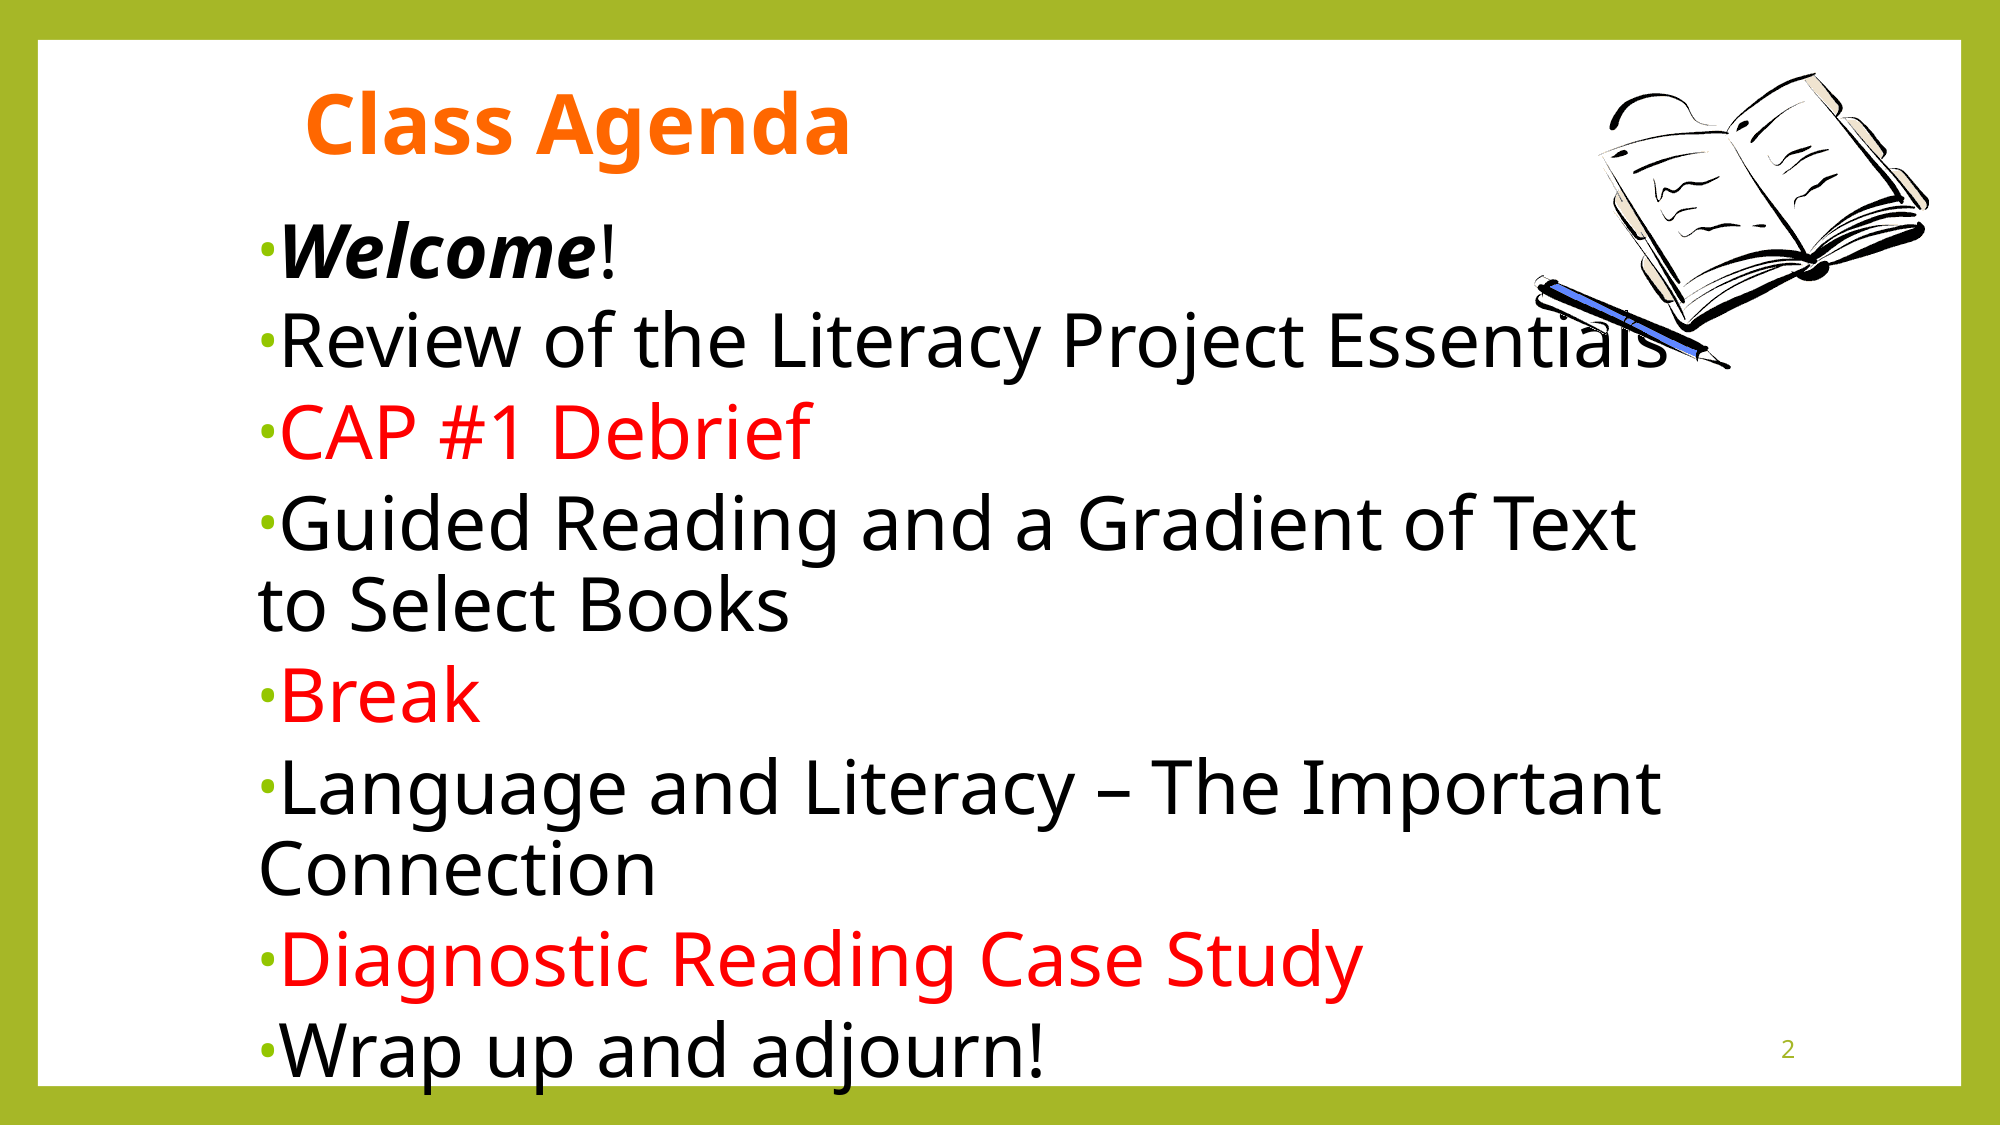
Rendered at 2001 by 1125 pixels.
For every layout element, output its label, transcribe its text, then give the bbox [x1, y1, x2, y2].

picture [1530, 72, 1929, 371]
list Welcome! Review of the Literacy Project Essentials CAP #1 Debrief Guided Reading and a Gradient of Text to Select Books Break Language and Literacy – The Important Connection Diagnostic Reading Case Study Wrap up and adjourn! [237, 212, 1685, 1125]
title Class Agenda [288, 33, 1189, 212]
slide_number 2 [1530, 1020, 1811, 1081]
